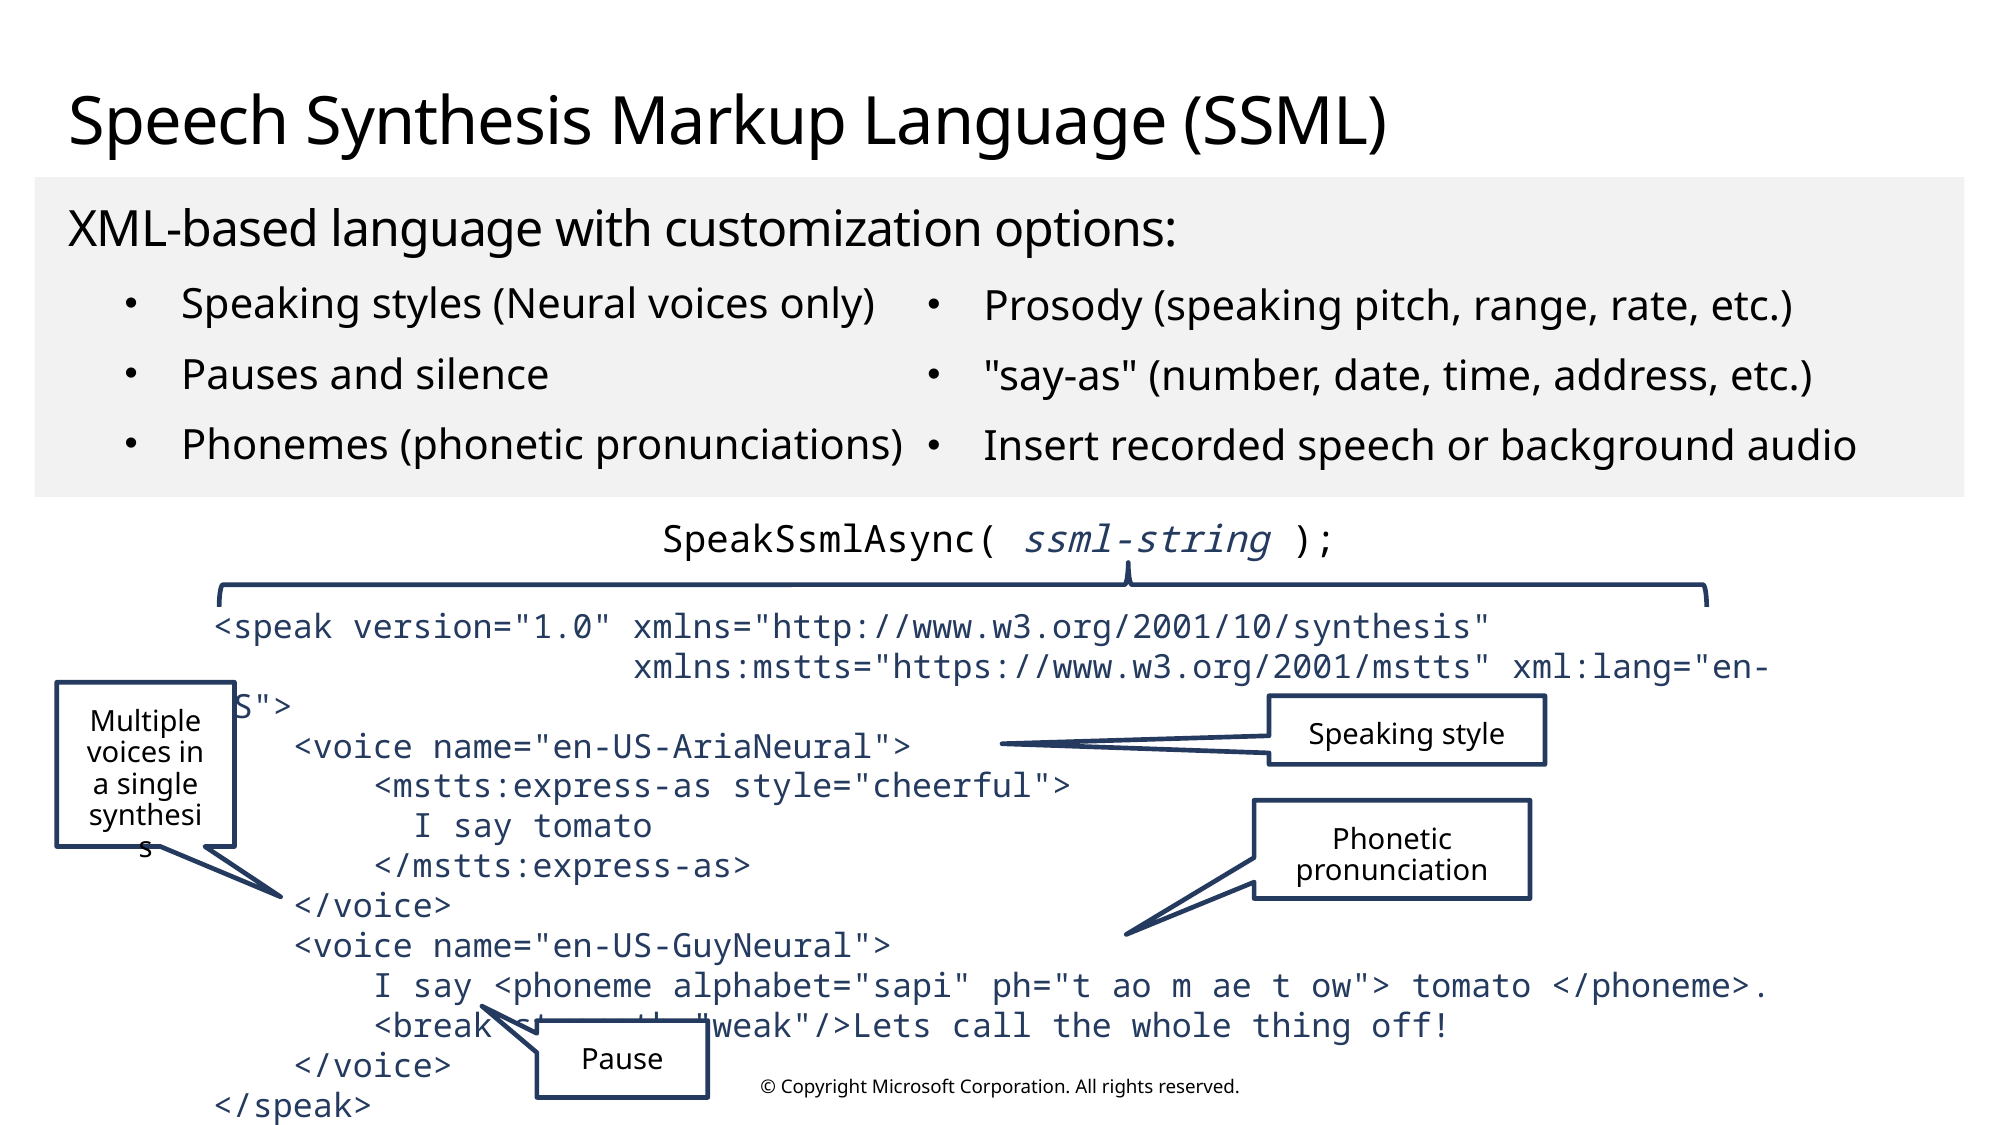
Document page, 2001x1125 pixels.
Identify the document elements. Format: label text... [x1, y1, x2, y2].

text_box <speak version="1.0" xmlns="http://www.w3.org/2001/10/synthesis" xmlns:mstts="https://www.w3.org/2001/mstts" xml:lang="en-US"> <voice name="en-US-AriaNeural"> <mstts:express-as style="cheerful"> I say tomato </mstts:express-as> </voice> <voice name="en-US-GuyNeural"> I say <phoneme alphabet="sapi" ph="t ao m ae t ow"> tomato </phoneme>. <break strength="weak"/>Lets call the whole thing off! </voice> </speak> [198, 597, 1802, 1125]
text_box Prosody (speaking pitch, range, rate, etc.) "say-as" (number, date, time, address, etc.) Insert recorded speech or background audio [856, 270, 1908, 477]
title Speech Synthesis Markup Language (SSML) [68, 72, 1930, 184]
text_box Speaking style [1001, 694, 1546, 766]
text_box SpeakSsmlAsync( ssml-string ); [631, 499, 1367, 581]
list XML-based language with customization options: Speaking styles (Neural voices only) Pauses and silence Phonemes (phonetic pronunciations) [68, 181, 1929, 488]
text_box Multiple voices in a single synthesis [55, 681, 282, 898]
text_box [34, 177, 1965, 497]
text_box Pause [481, 1005, 709, 1099]
text_box [218, 561, 1708, 607]
text_box Phonetic pronunciation [1125, 799, 1531, 936]
